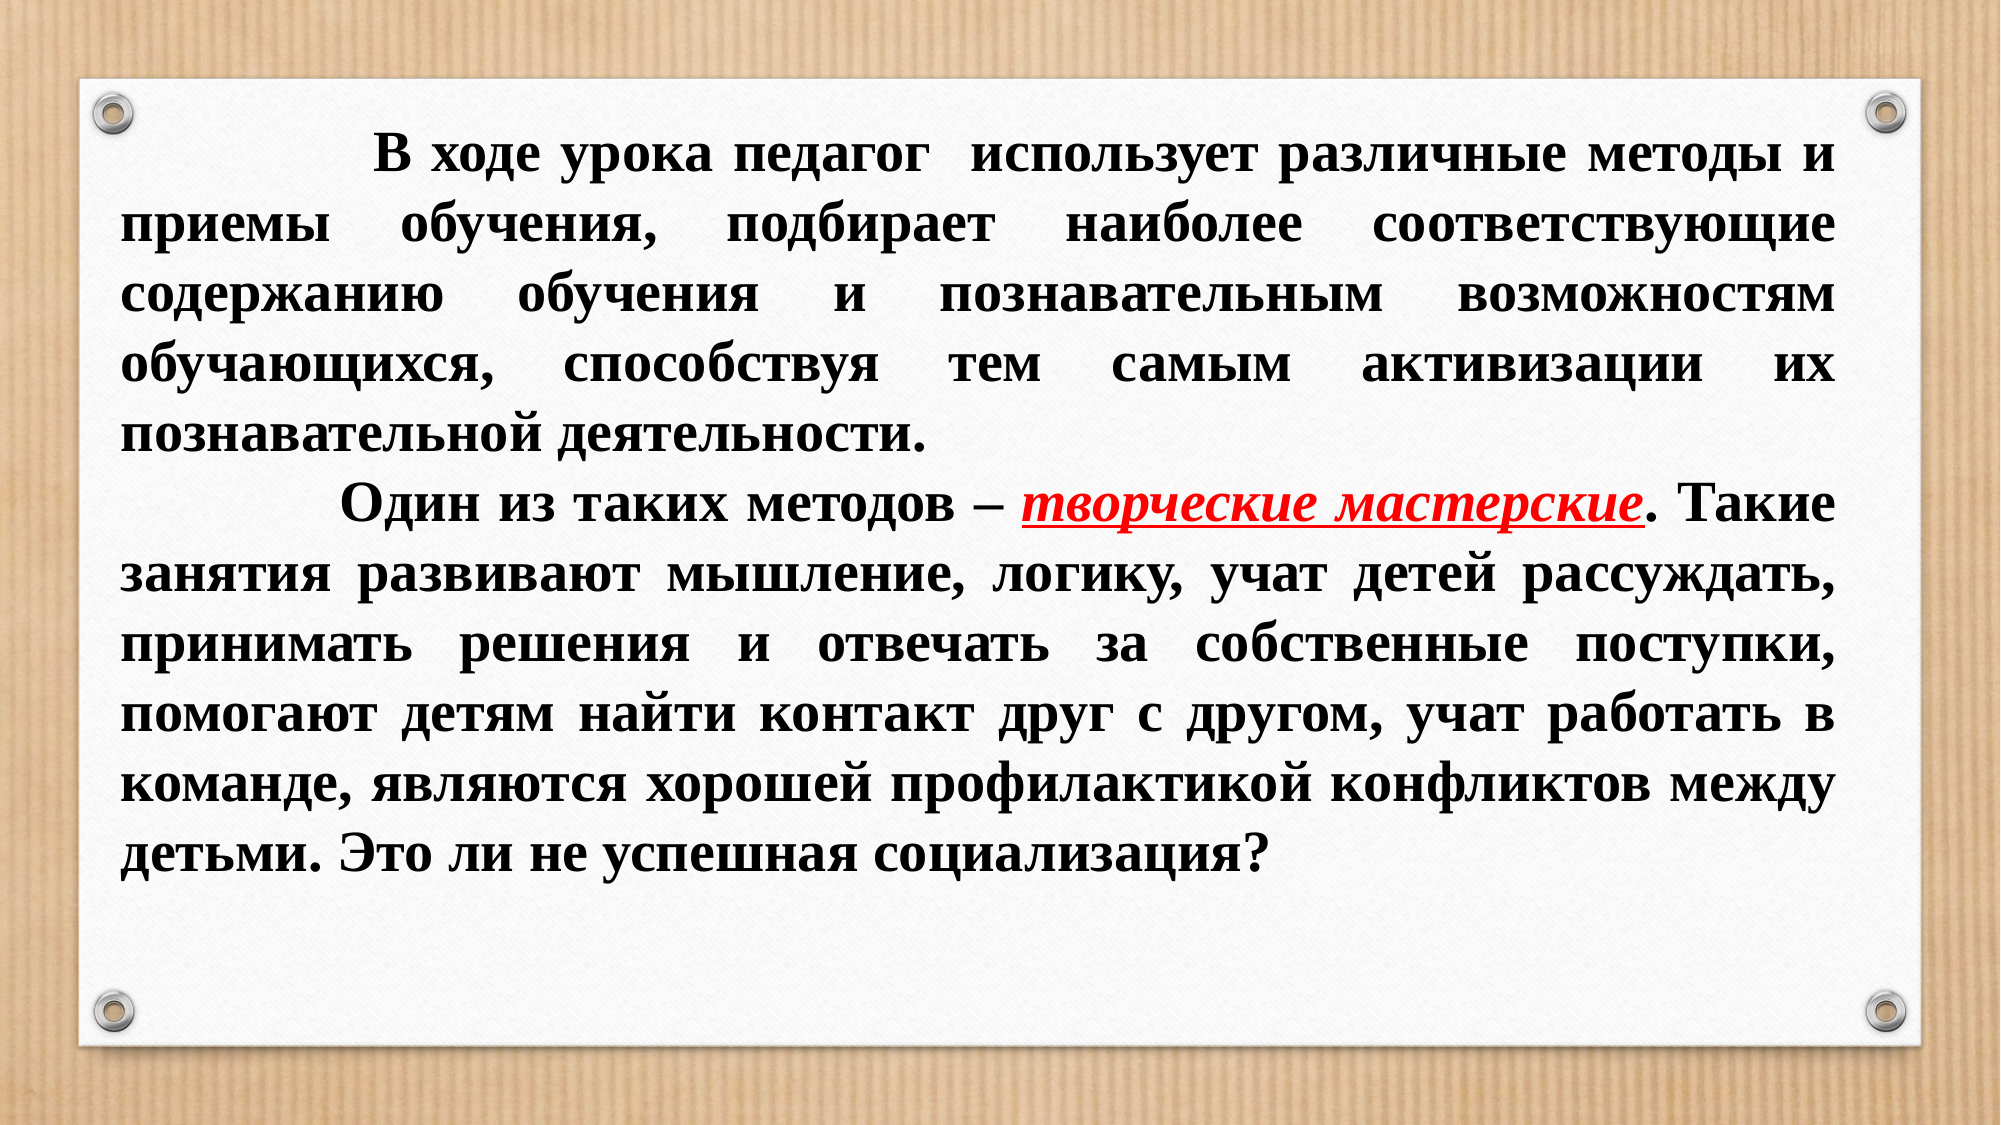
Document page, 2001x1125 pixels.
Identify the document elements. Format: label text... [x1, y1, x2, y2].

picture [0, 0, 2001, 1125]
text_box В ходе урока педагог использует различные методы и приемы обучения, подбирает наиболее соответствующие содержанию обучения и познавательным возможностям обучающихся, способствуя тем самым активизации их познавательной деятельности. Один из таких методов – творческие мастерские. Такие занятия развивают мышление, логику, учат детей рассуждать, принимать решения и отвечать за собственные поступки, помогают детям найти контакт друг с другом, учат работать в команде, являются хорошей профилактикой конфликтов между детьми. Это ли не успешная социализация? [105, 105, 1852, 891]
